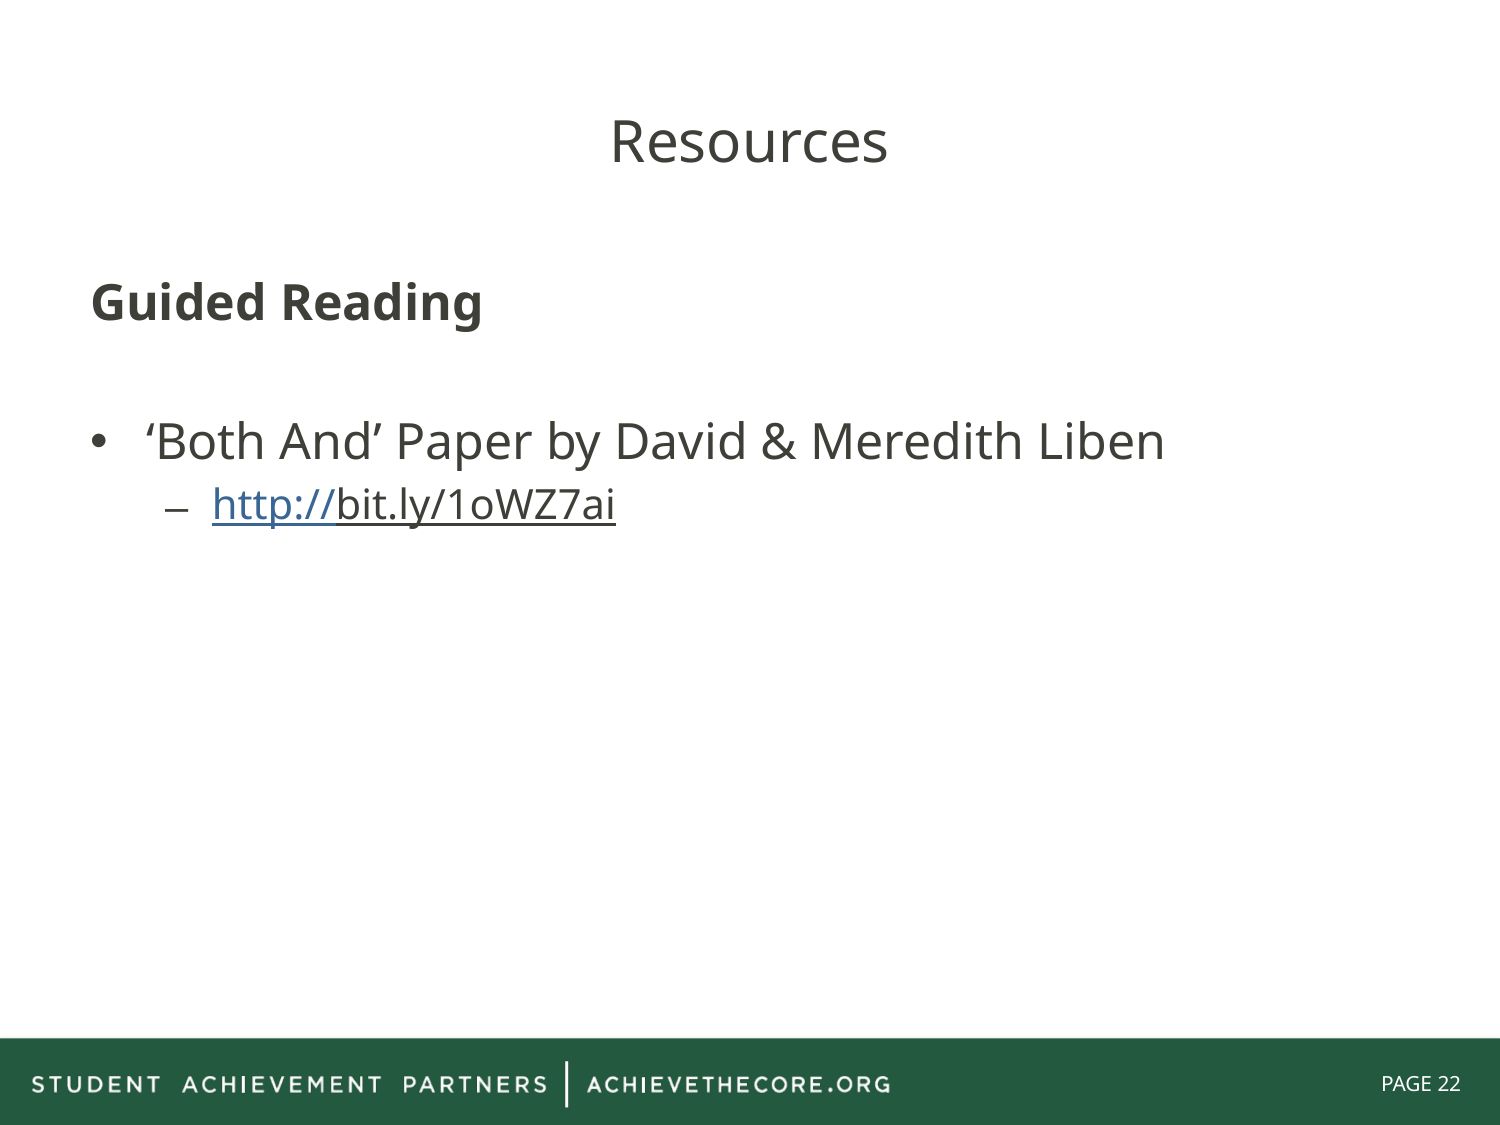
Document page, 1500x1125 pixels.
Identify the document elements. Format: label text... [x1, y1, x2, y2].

title Resources [75, 45, 1425, 233]
list Guided Reading ‘Both And’ Paper by David & Meredith Liben http://bit.ly/1oWZ7ai [75, 262, 1425, 1005]
